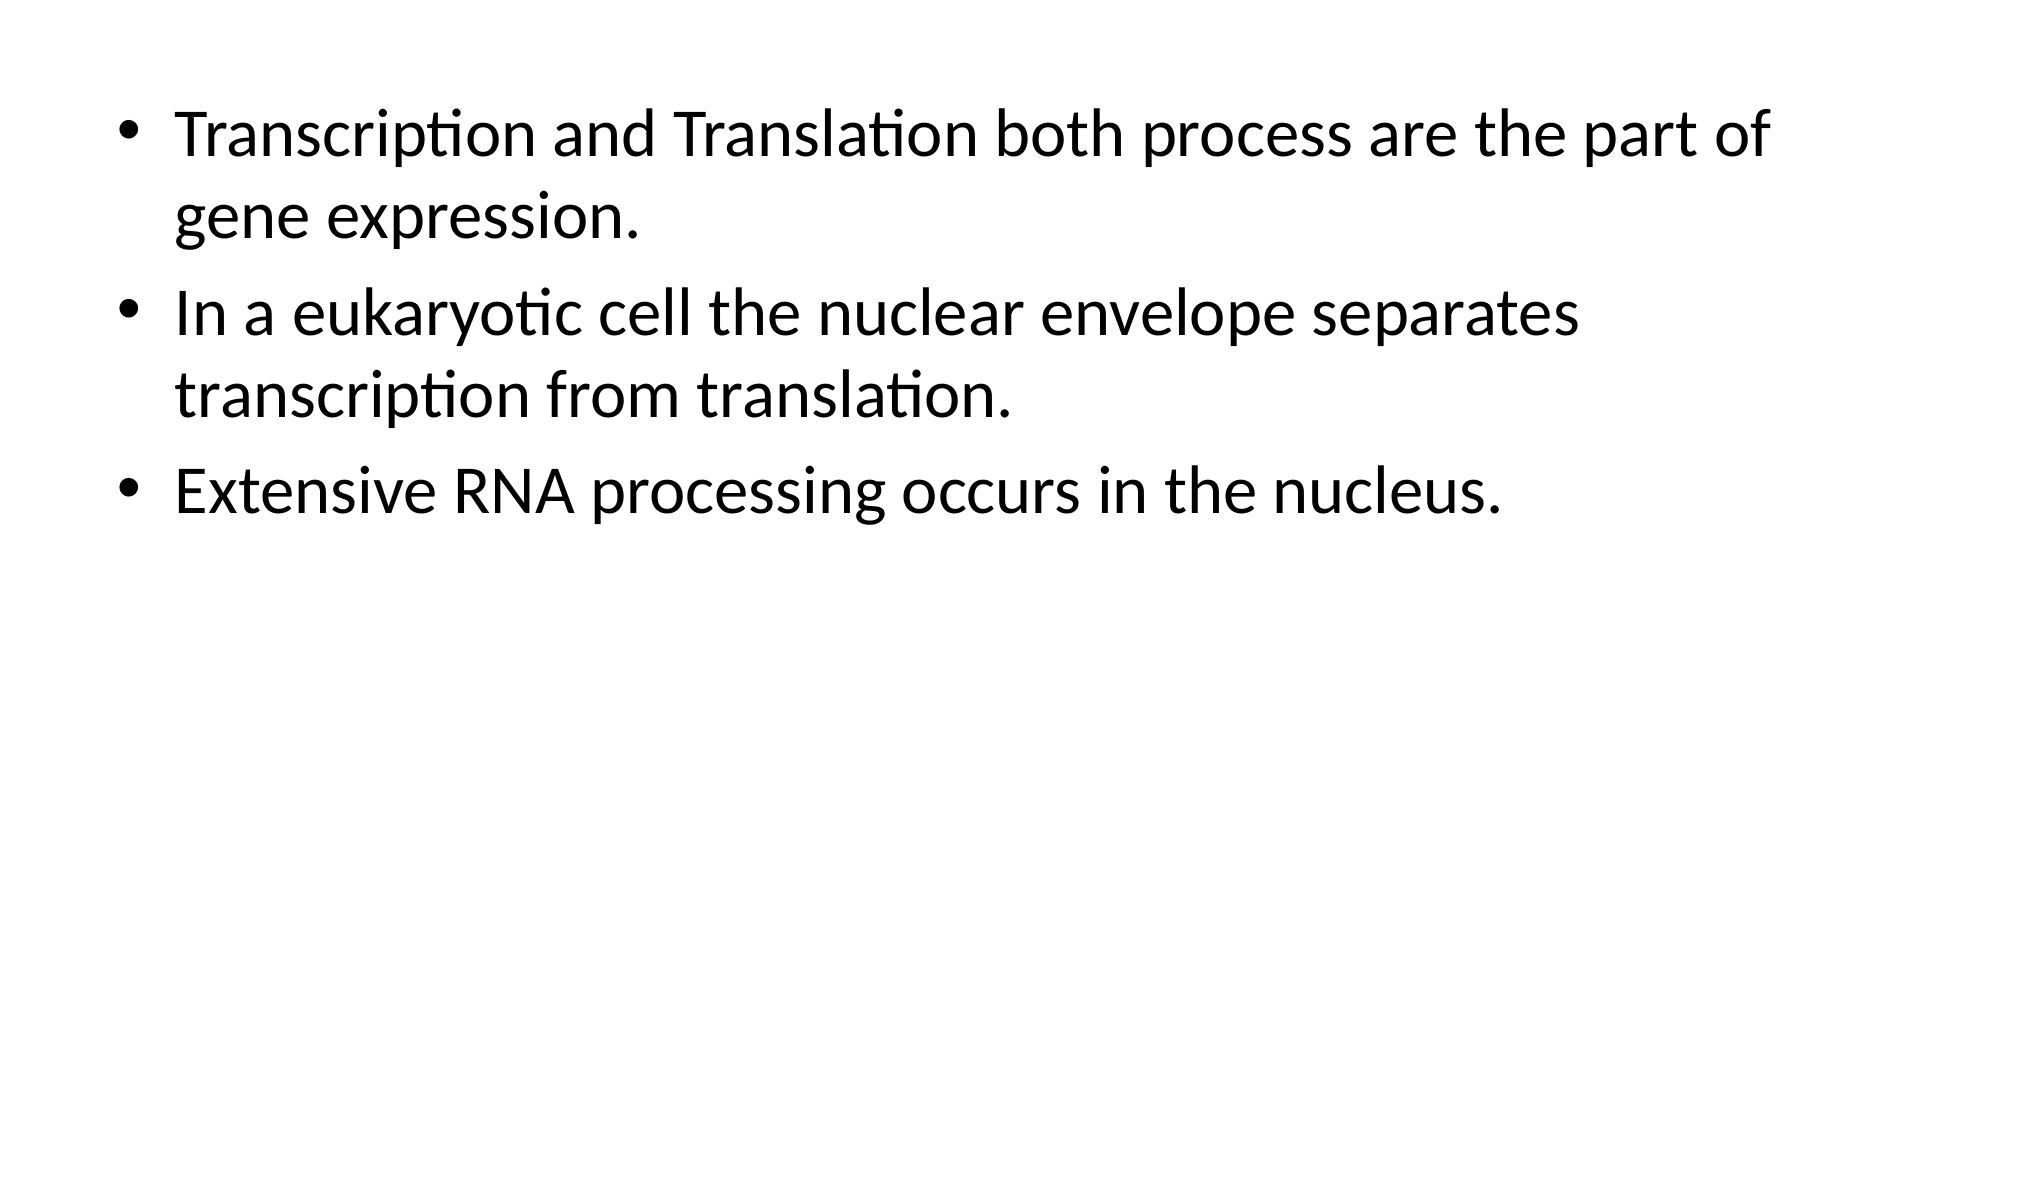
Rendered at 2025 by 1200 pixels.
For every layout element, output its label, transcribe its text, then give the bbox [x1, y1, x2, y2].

list Transcription and Translation both process are the part of gene expression. In a eukaryotic cell the nuclear envelope separates transcription from translation. Extensive RNA processing occurs in the nucleus. [101, 79, 1924, 1072]
